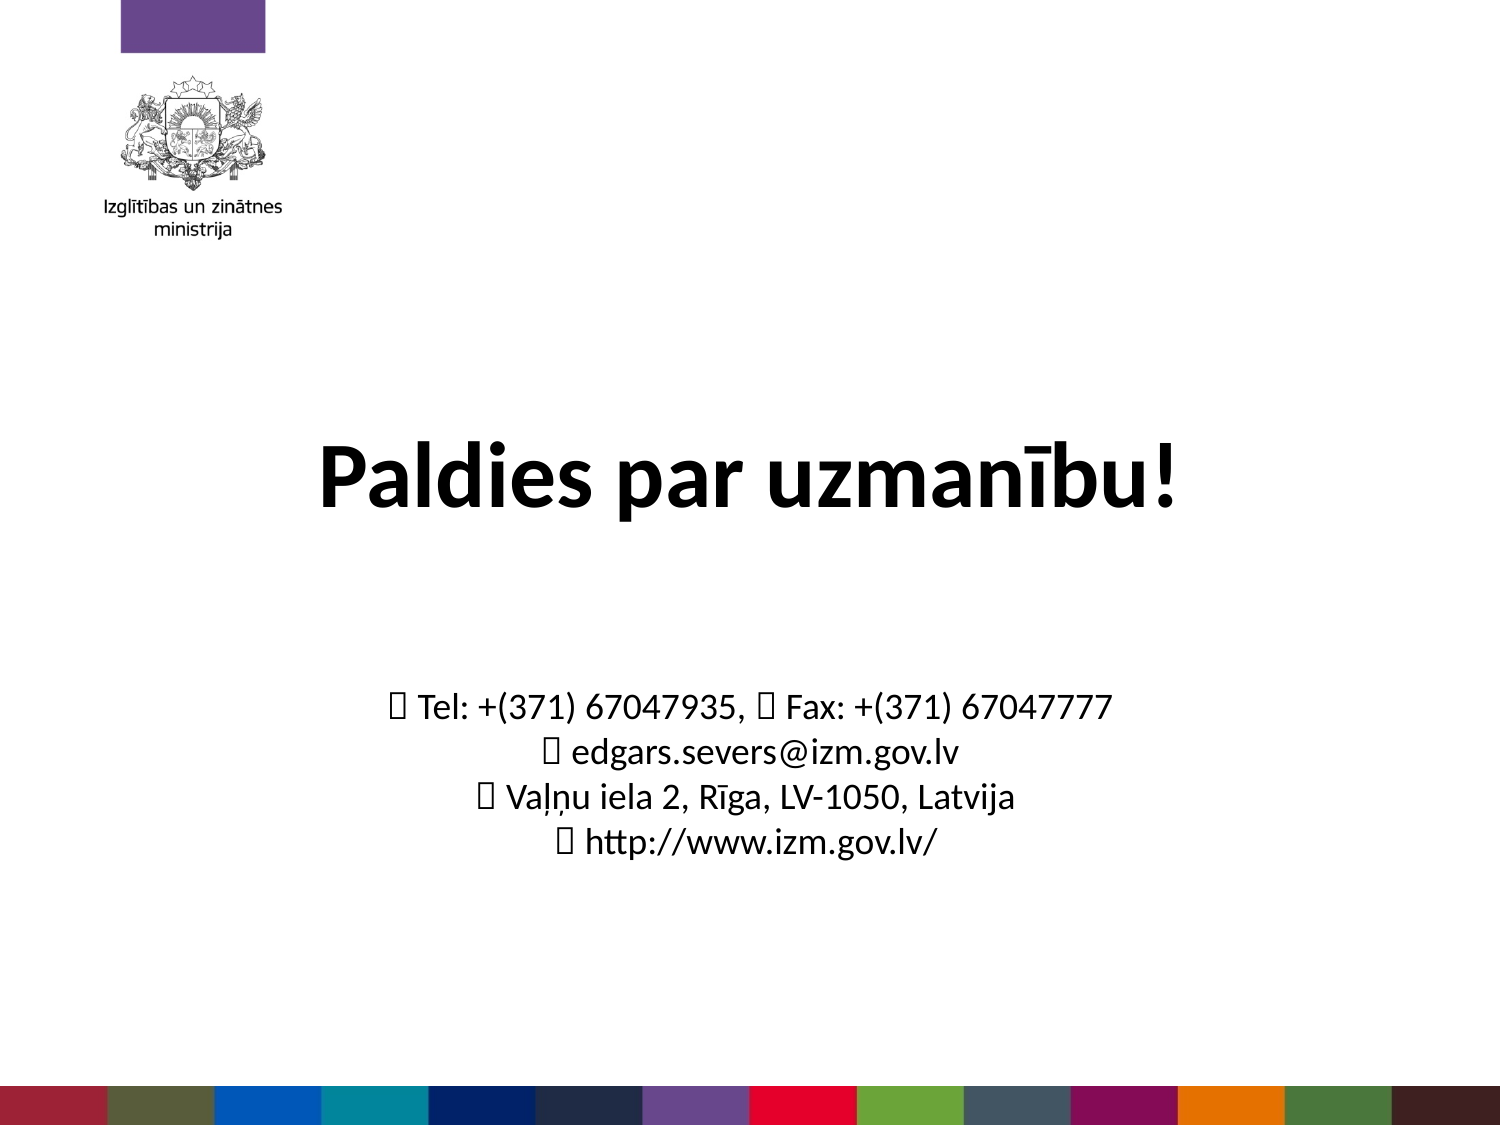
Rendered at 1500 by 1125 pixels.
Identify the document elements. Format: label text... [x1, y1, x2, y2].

picture [326, 1085, 1500, 1125]
picture [48, 0, 338, 322]
title Paldies par uzmanību! [112, 349, 1388, 591]
text_box  Tel: +(371) 67047935,  Fax: +(371) 67047777  edgars.severs@izm.gov.lv  Vaļņu iela 2, Rīga, LV-1050, Latvija  http://www.izm.gov.lv/ [300, 674, 1200, 915]
picture [0, 1085, 321, 1125]
